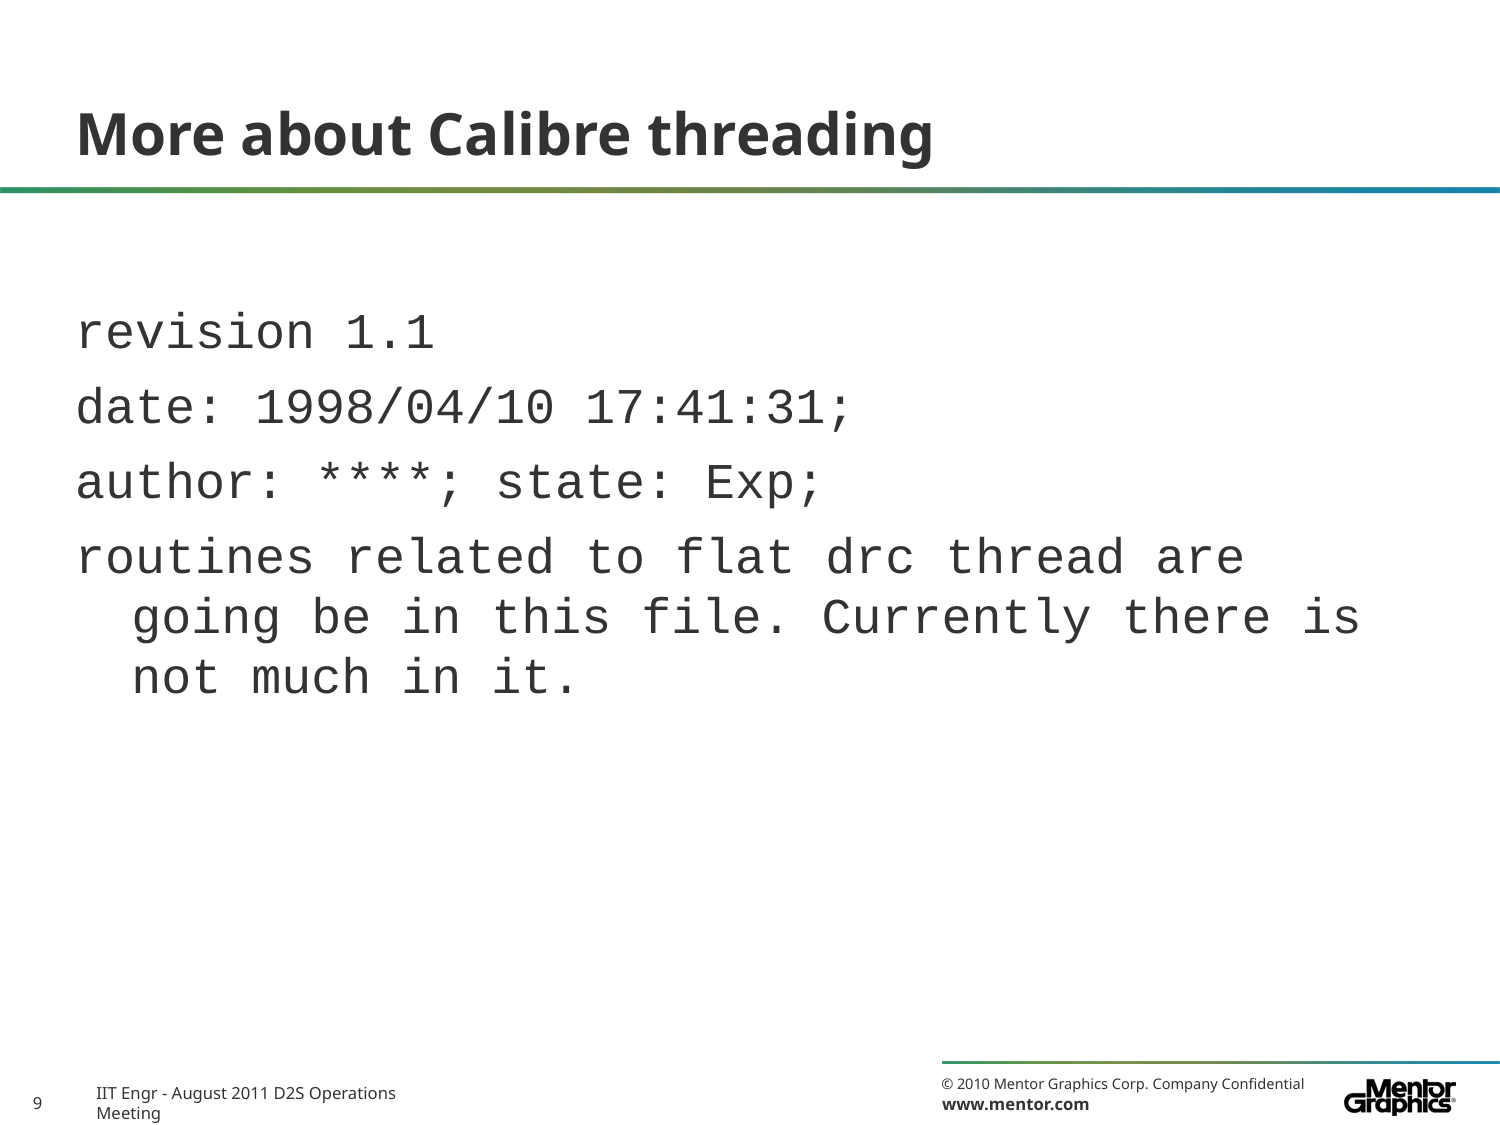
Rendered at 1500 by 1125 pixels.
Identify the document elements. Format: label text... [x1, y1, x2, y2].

footer IIT Engr - August 2011 D2S Operations Meeting [80, 1074, 469, 1111]
picture [0, 1048, 1500, 1125]
picture [0, 176, 1500, 215]
list revision 1.1 date: 1998/04/10 17:41:31; author: ****; state: Exp; routines related to flat drc thread are going be in this file. Currently there is not much in it. [0, 215, 1500, 1048]
title More about Calibre threading [0, 0, 1500, 176]
